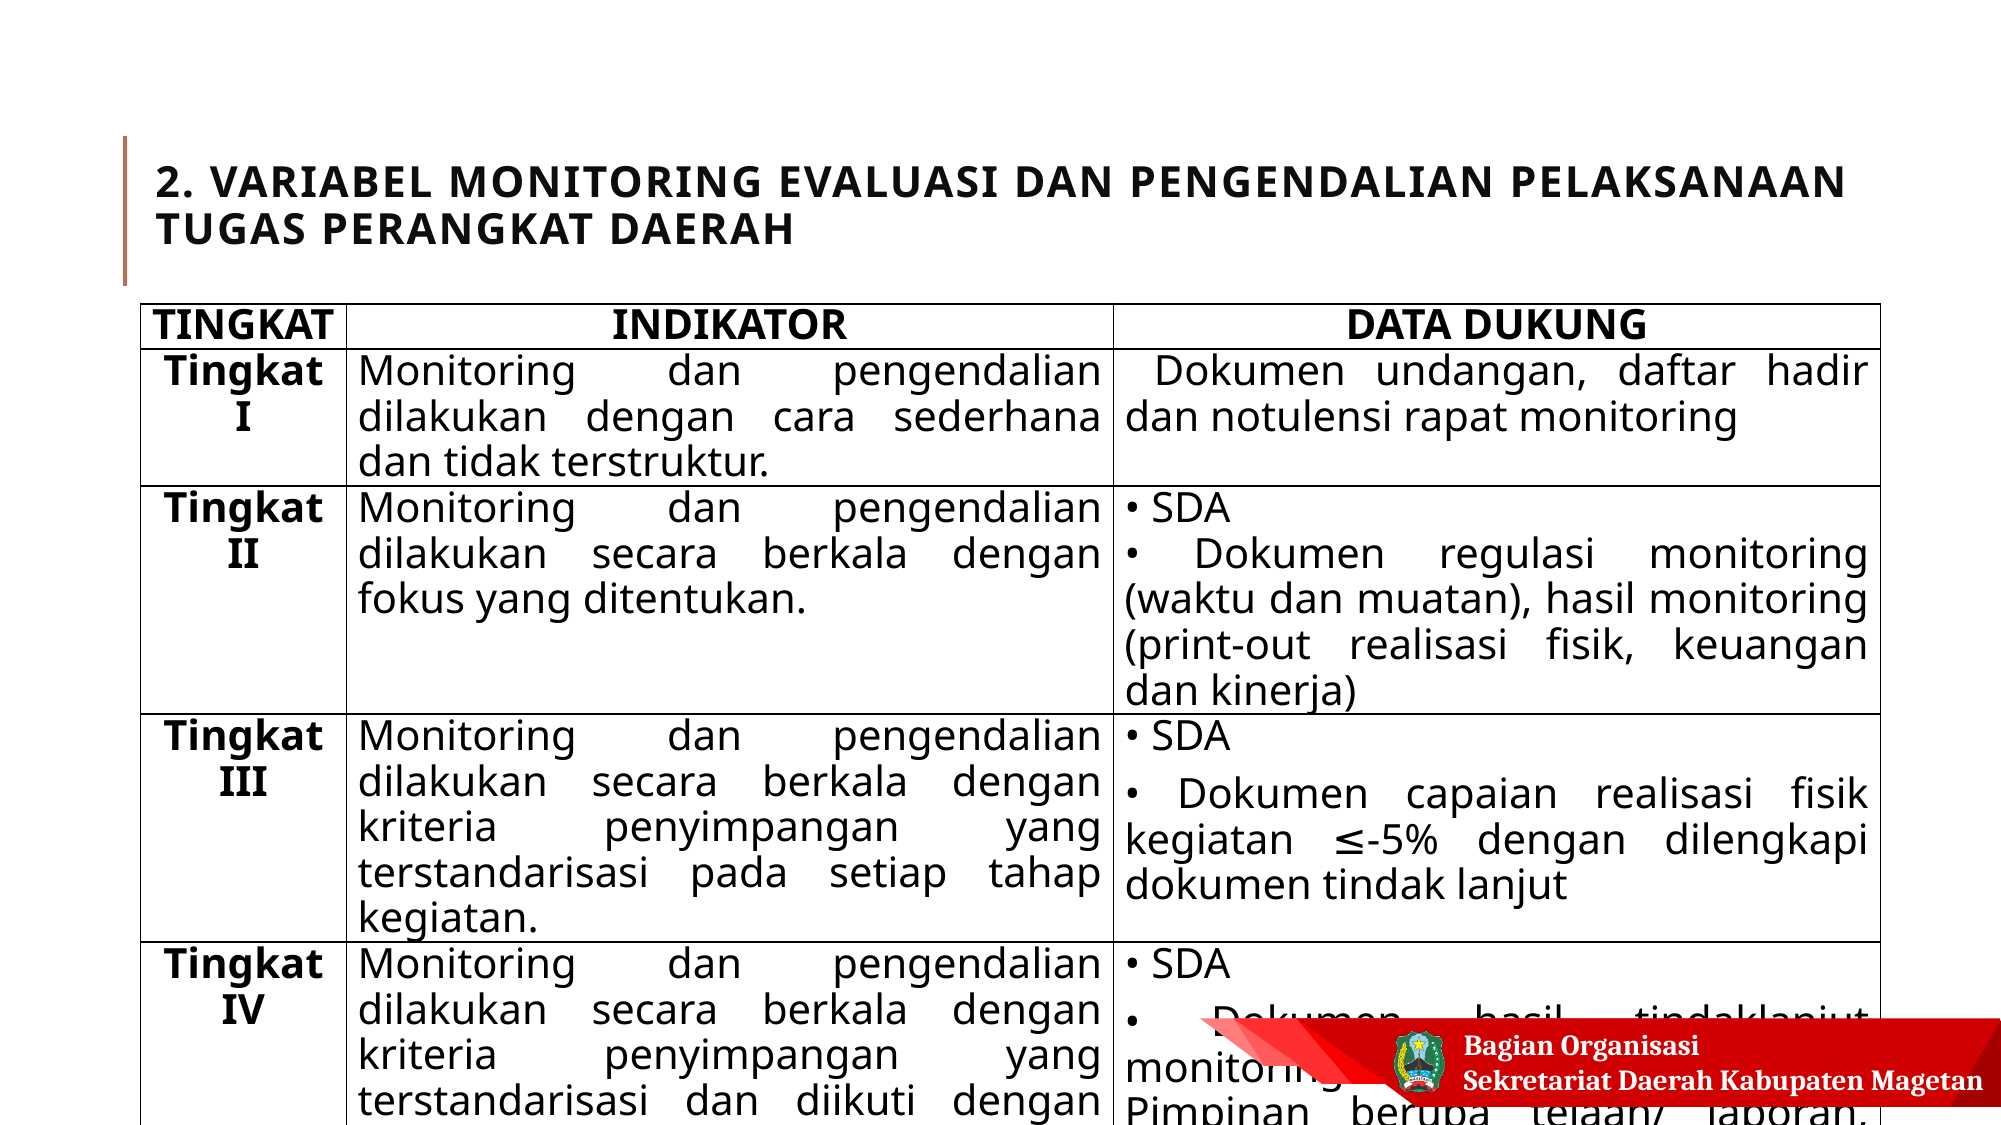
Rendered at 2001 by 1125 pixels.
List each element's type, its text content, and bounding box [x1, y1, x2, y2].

table_cell Monitoring dan pengendalian dilakukan secara berkala dengan kriteria penyimpangan yang terstandarisasi dan diikuti dengan umpan balik berupa perbaikan yang terdokumentasi dengan baik. [347, 943, 1113, 1125]
table_cell Tingkat I [141, 350, 346, 485]
table_cell Dokumen undangan, daftar hadir dan notulensi rapat monitoring [1114, 350, 1880, 485]
table_header DATA DUKUNG [1114, 305, 1880, 348]
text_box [1199, 1015, 2000, 1108]
table_cell Tingkat II [141, 487, 346, 713]
table_cell • SDA • Dokumen capaian realisasi fisik kegiatan ≤-5% dengan dilengkapi dokumen tindak lanjut [1114, 715, 1880, 941]
table_cell Monitoring dan pengendalian dilakukan secara berkala dengan fokus yang ditentukan. [347, 487, 1113, 713]
table_header INDIKATOR [347, 305, 1113, 348]
table_cell • SDA • Dokumen regulasi monitoring (waktu dan muatan), hasil monitoring (print-out realisasi fisik, keuangan dan kinerja) [1114, 487, 1880, 713]
table_cell Tingkat III [141, 715, 346, 941]
table_cell Monitoring dan pengendalian dilakukan secara berkala dengan kriteria penyimpangan yang terstandarisasi pada setiap tahap kegiatan. [347, 715, 1113, 941]
table_header TINGKAT [141, 305, 346, 348]
table_cell Tingkat IV [141, 943, 346, 1125]
table_cell Monitoring dan pengendalian dilakukan dengan cara sederhana dan tidak terstruktur. [347, 350, 1113, 485]
picture [1368, 1023, 1470, 1099]
table_cell • SDA • Dokumen hasil tindaklanjut monitoring (laporan kepada Pimpinan berupa telaah/ laporan, dokumen paket kegiatan yang tidak bisa dilaksanakan) [1114, 943, 1880, 1125]
title 2. VARIABEL monITORING evALUASI DAN PENGENDALIAN PELAKSANAAN TUGAS PERANGKAT DAERAH [140, 152, 2000, 262]
